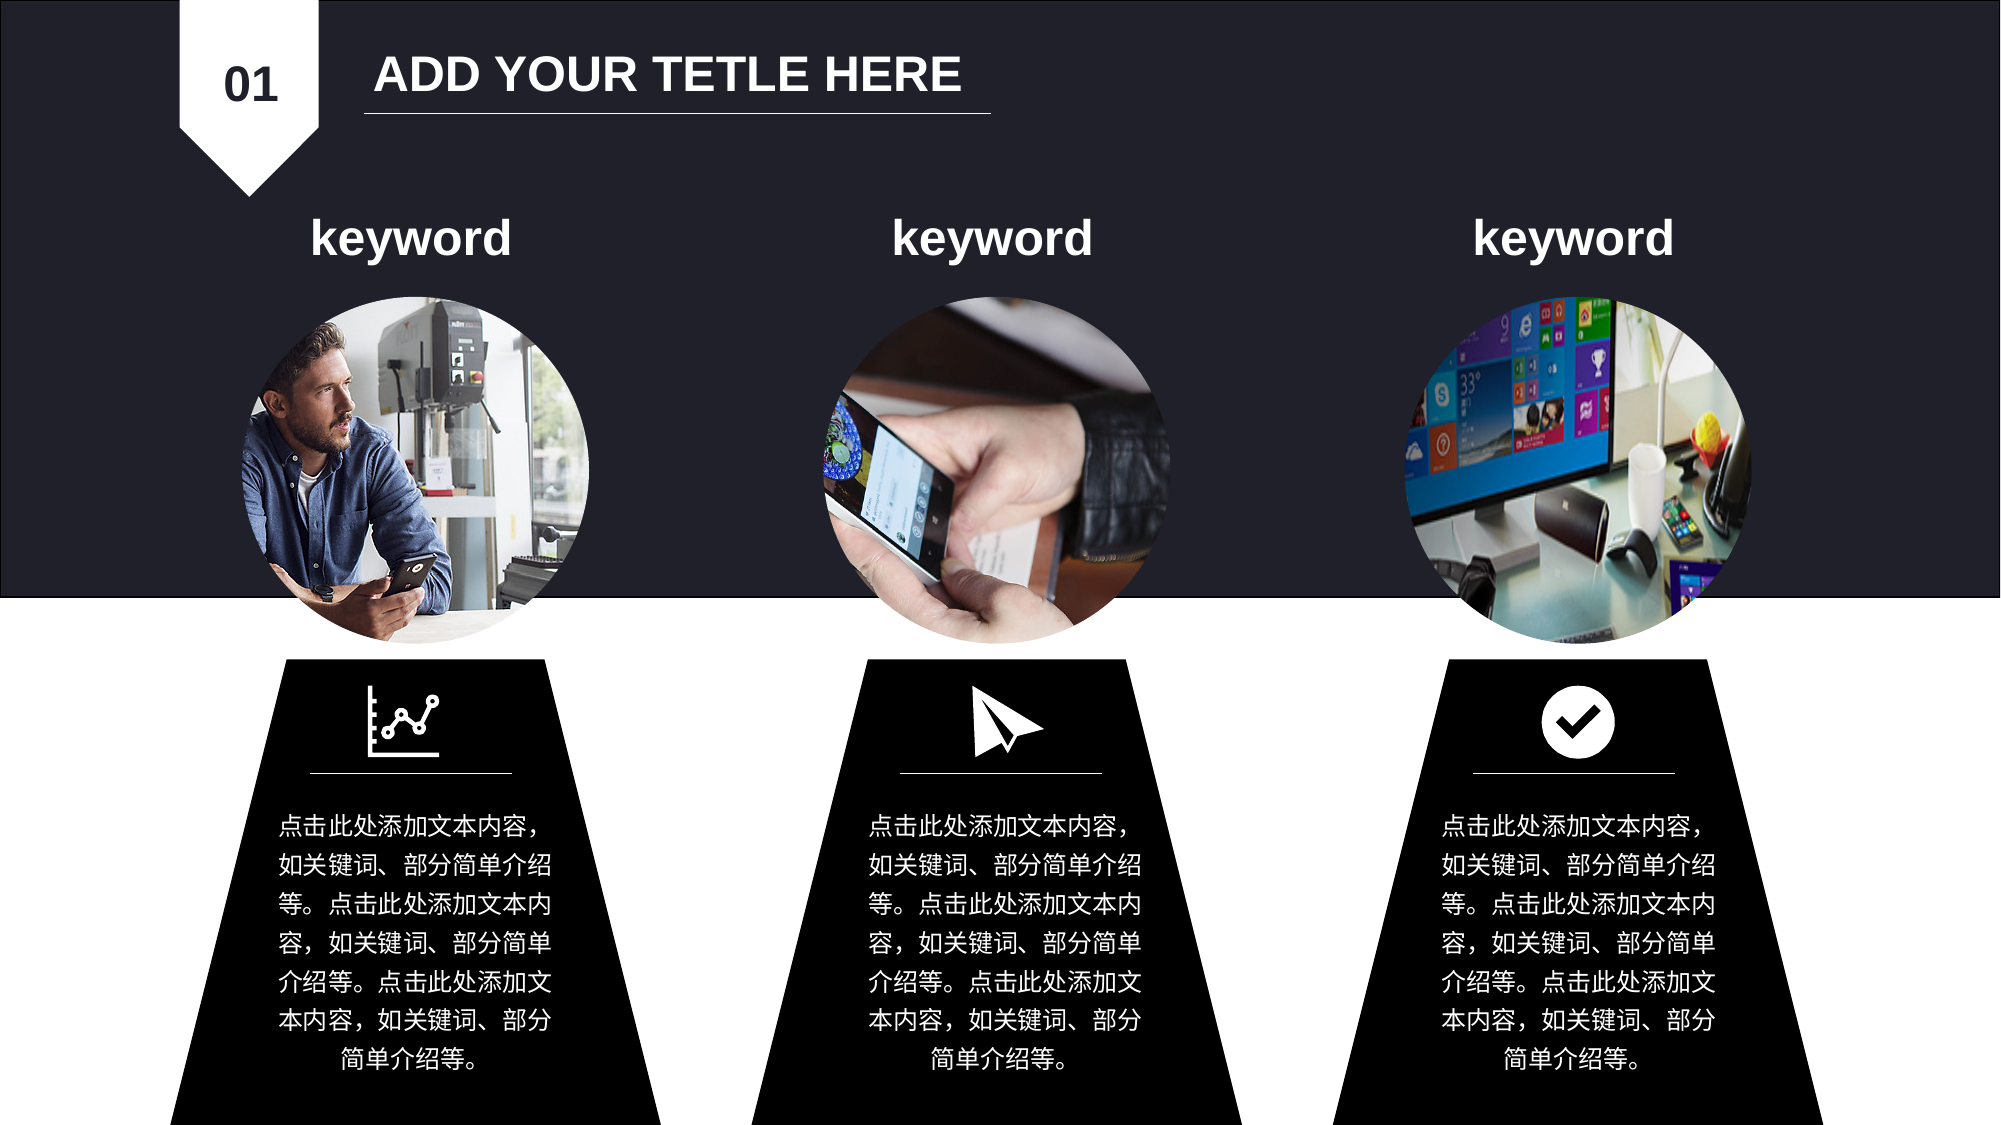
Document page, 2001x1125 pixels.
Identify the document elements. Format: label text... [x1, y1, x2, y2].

text_box [1331, 795, 1825, 1125]
text_box keyword [295, 198, 536, 274]
text_box keyword [876, 198, 1118, 274]
list 01 [208, 50, 309, 120]
text_box 点击此处添加文本内容，如关键词、部分简单介绍等。点击此处添加文本内容，如关键词、部分简单介绍等。点击此处添加文本内容，如关键词、部分简单介绍等。 [841, 793, 1171, 1082]
text_box [367, 685, 440, 758]
text_box [241, 295, 591, 645]
text_box [822, 295, 1172, 645]
text_box [1403, 295, 1753, 645]
text_box [750, 658, 1244, 1125]
text_box [1414, 658, 1742, 793]
text_box [169, 801, 662, 1125]
list ADD YOUR TETLE HERE [358, 40, 984, 104]
text_box [252, 658, 579, 793]
text_box 点击此处添加文本内容，如关键词、部分简单介绍等。点击此处添加文本内容，如关键词、部分简单介绍等。点击此处添加文本内容，如关键词、部分简单介绍等。 [1414, 793, 1744, 1082]
text_box keyword [1457, 198, 1699, 274]
text_box [1541, 685, 1615, 759]
text_box [972, 685, 1045, 758]
text_box 点击此处添加文本内容，如关键词、部分简单介绍等。点击此处添加文本内容，如关键词、部分简单介绍等。点击此处添加文本内容，如关键词、部分简单介绍等。 [250, 793, 581, 1082]
